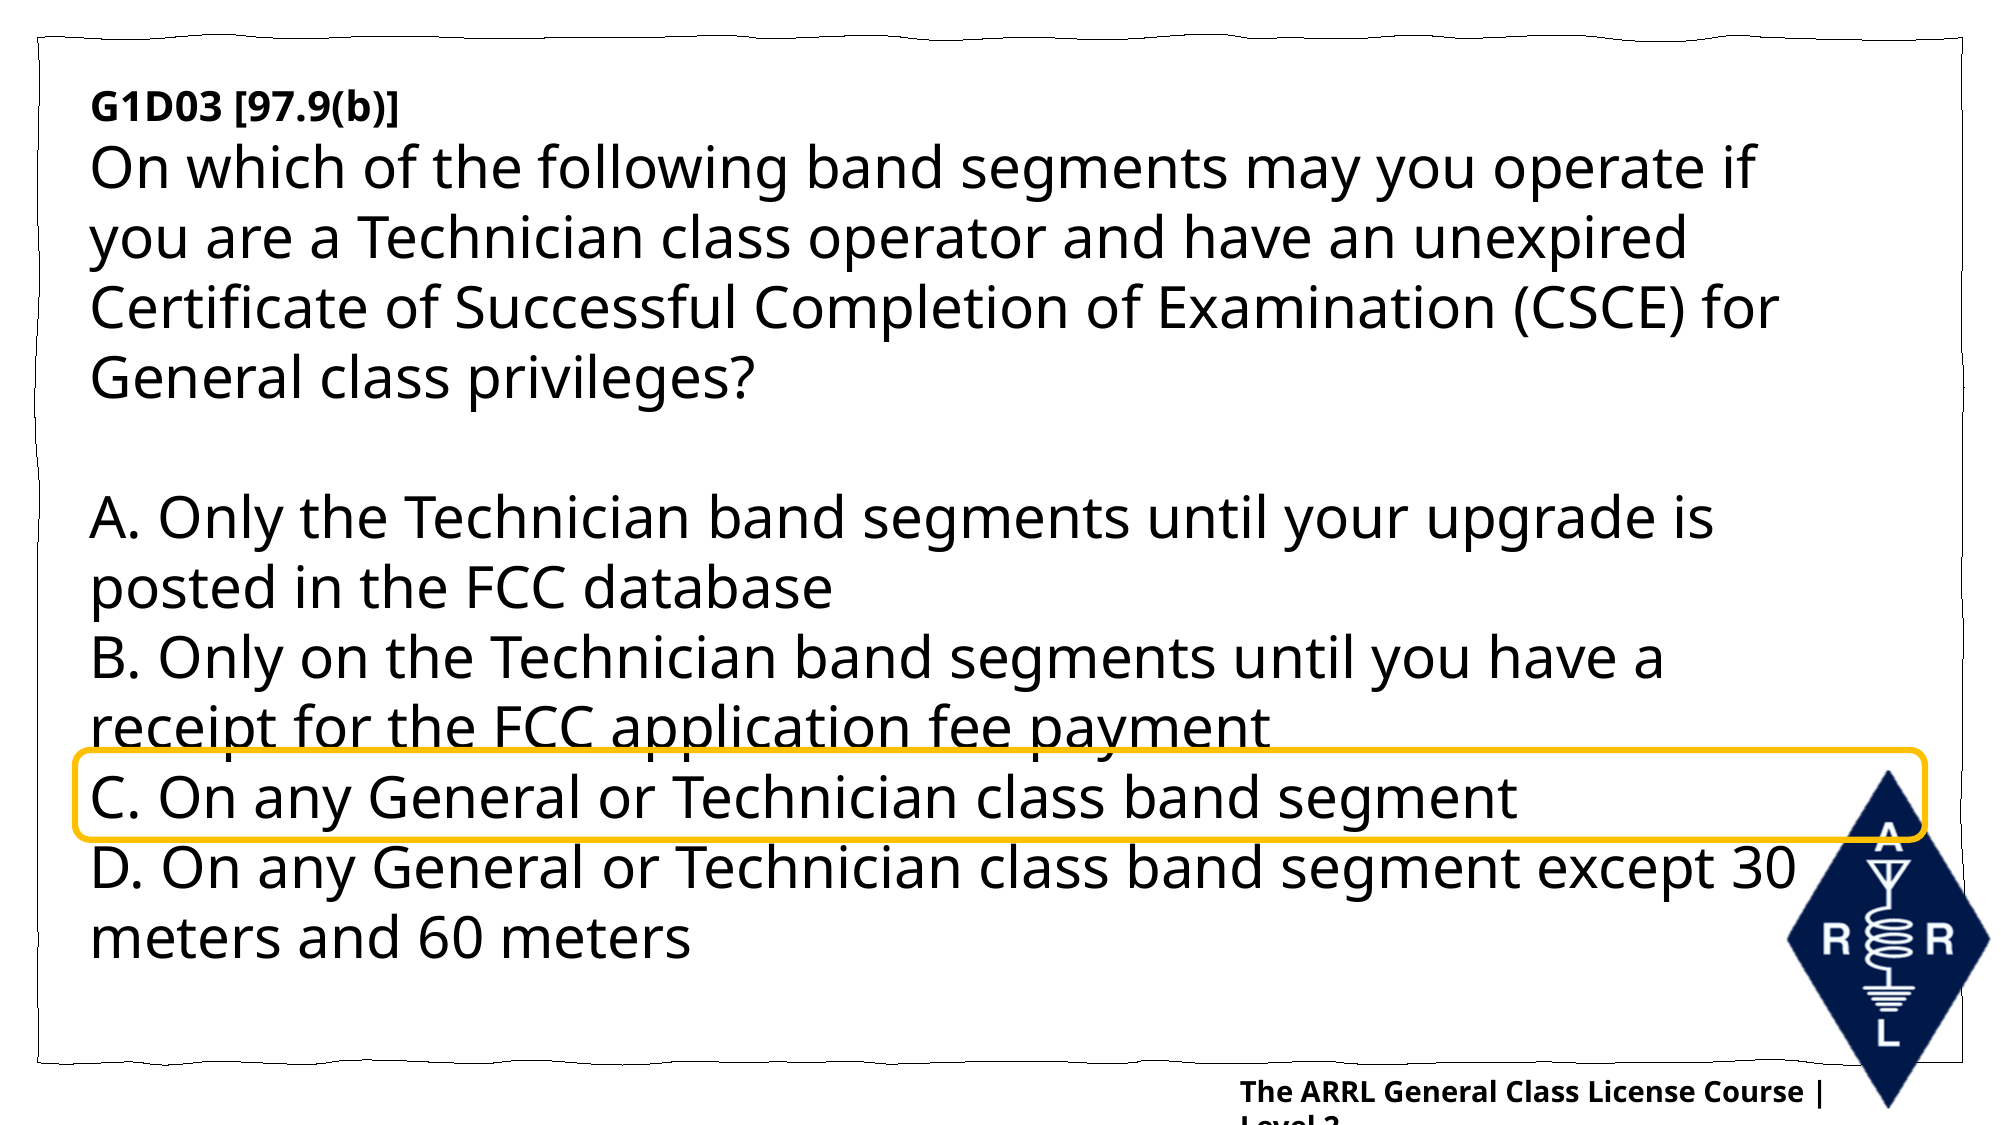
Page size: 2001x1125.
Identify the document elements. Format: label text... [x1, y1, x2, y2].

picture [1773, 752, 1999, 1125]
text_box G1D03 [97.9(b)] On which of the following band segments may you operate if you are a Technician class operator and have an unexpired Certificate of Successful Completion of Examination (CSCE) for General class privileges? A. Only the Technician band segments until your upgrade is posted in the FCC database B. Only on the Technician band segments until you have a receipt for the FCC application fee payment C. On any General or Technician class band segment D. On any General or Technician class band segment except 30 meters and 60 meters [75, 833, 1850, 978]
text_box G1D03 [97.9(b)] On which of the following band segments may you operate if you are a Technician class operator and have an unexpired Certificate of Successful Completion of Examination (CSCE) for General class privileges? A. Only the Technician band segments until your upgrade is posted in the FCC database B. Only on the Technician band segments until you have a receipt for the FCC application fee payment C. On any General or Technician class band segment D. On any General or Technician class band segment except 30 meters and 60 meters [75, 72, 1850, 757]
text_box [73, 748, 1927, 841]
